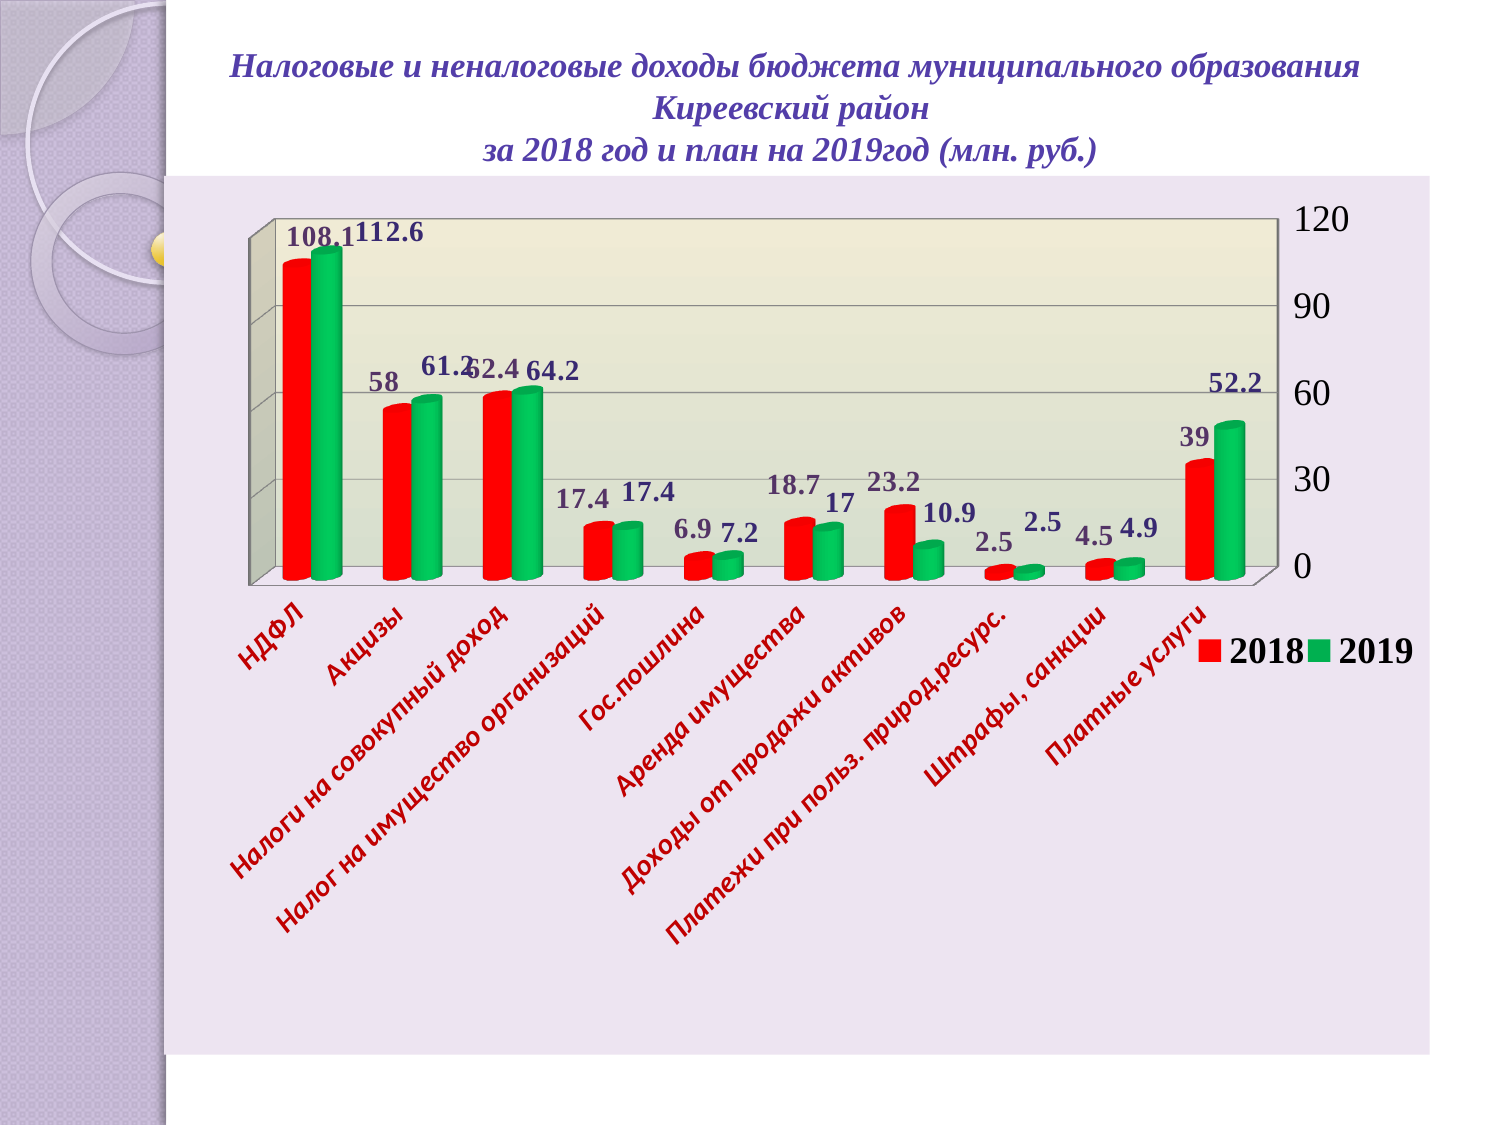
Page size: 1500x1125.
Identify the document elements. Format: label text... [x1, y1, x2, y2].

title Налоговые и неналоговые доходы бюджета муниципального образования Киреевский район за 2018 год и план на 2019год (млн. руб.) [175, 35, 1416, 172]
chart [163, 175, 1430, 1055]
